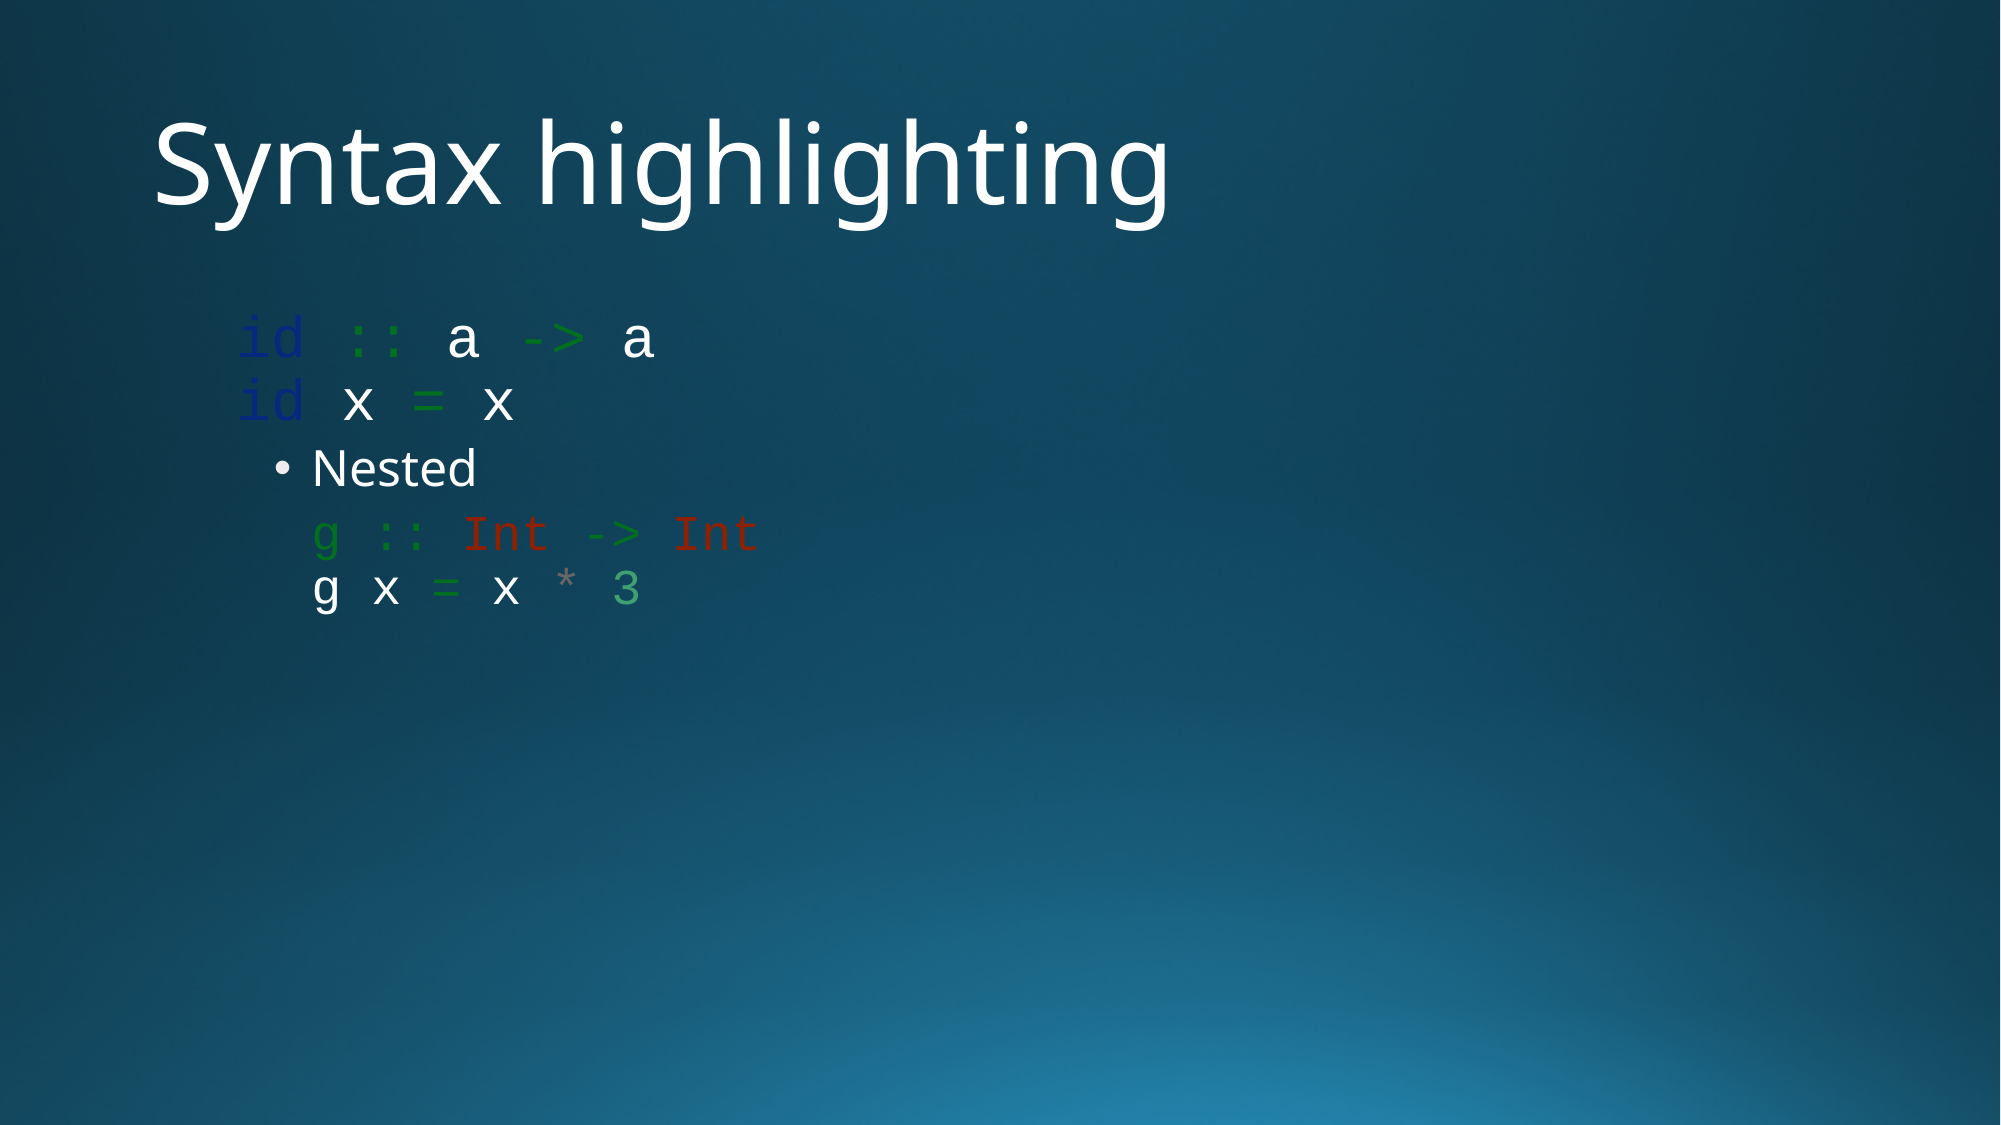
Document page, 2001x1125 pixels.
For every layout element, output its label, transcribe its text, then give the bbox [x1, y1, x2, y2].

list id :: a -> a id x = x Nested g :: Int -> Int g x = x * 3 [183, 299, 1863, 1014]
picture [0, 0, 2001, 1125]
title Syntax highlighting [137, 59, 1863, 278]
